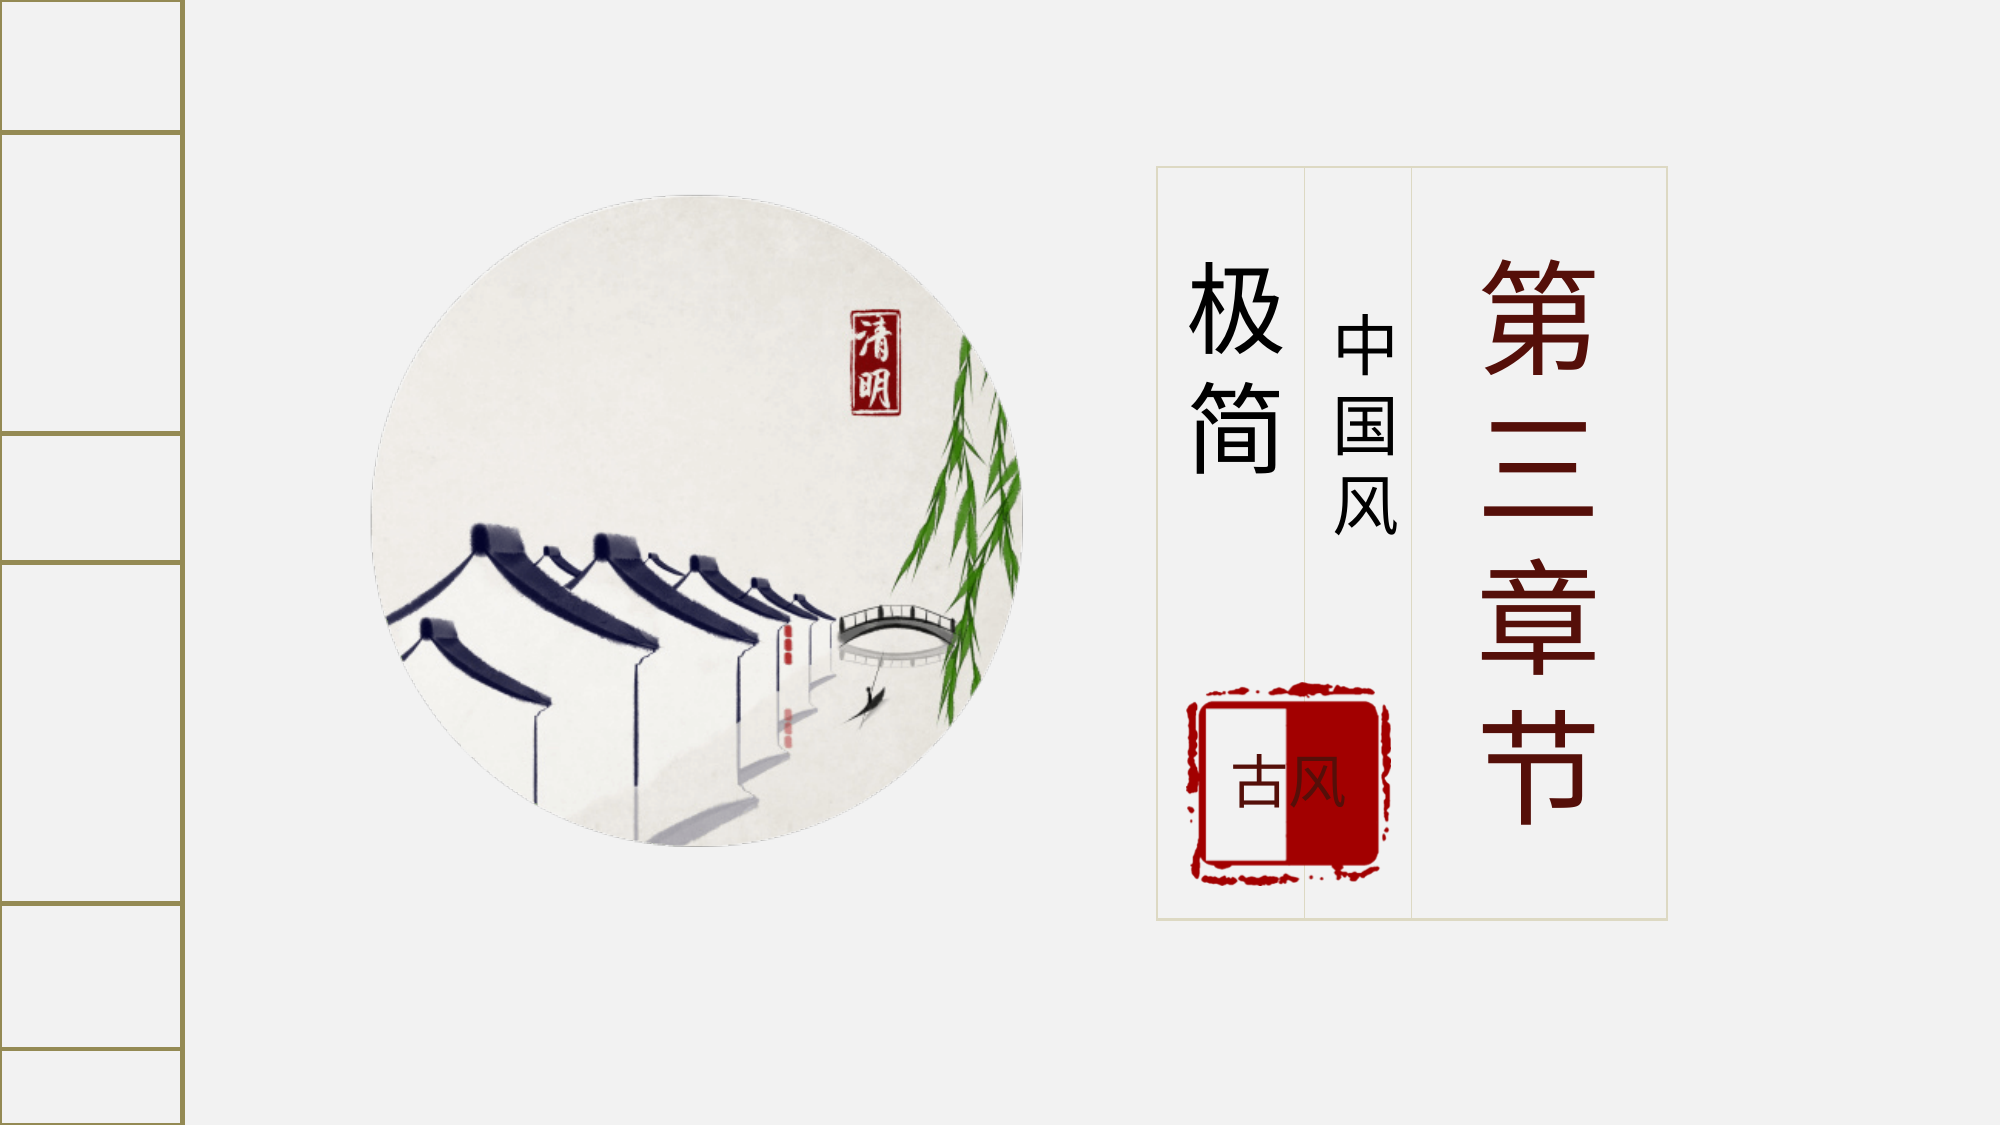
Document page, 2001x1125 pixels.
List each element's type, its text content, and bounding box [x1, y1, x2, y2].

text_box [1166, 166, 1668, 921]
picture [1185, 682, 1391, 886]
text_box 第三章 节 [1462, 232, 1607, 848]
picture [242, 100, 1166, 1024]
text_box [0, 0, 184, 1125]
text_box 古风 [1391, 737, 1401, 823]
